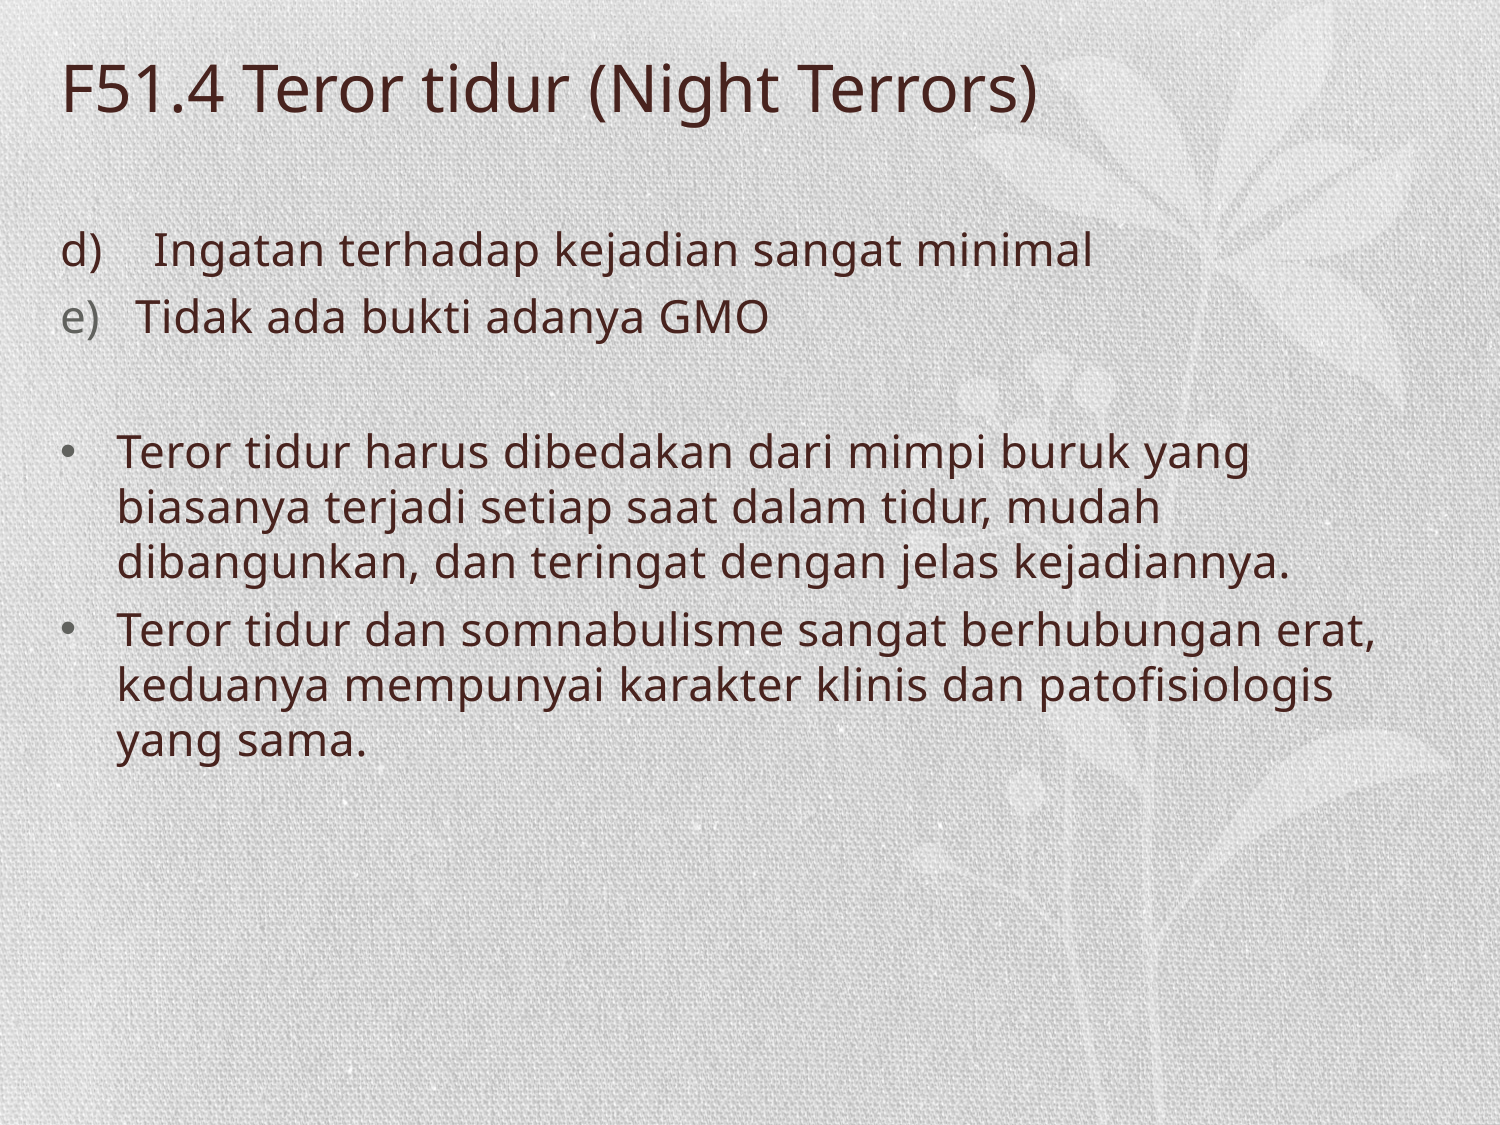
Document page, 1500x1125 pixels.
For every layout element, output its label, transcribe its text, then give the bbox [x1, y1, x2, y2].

title F51.4 Teror tidur (Night Terrors) [45, 37, 1455, 213]
list d) Ingatan terhadap kejadian sangat minimal Tidak ada bukti adanya GMO Teror tidur harus dibedakan dari mimpi buruk yang biasanya terjadi setiap saat dalam tidur, mudah dibangunkan, dan teringat dengan jelas kejadiannya. Teror tidur dan somnabulisme sangat berhubungan erat, keduanya mempunyai karakter klinis dan patofisiologis yang sama. [45, 213, 1455, 1023]
